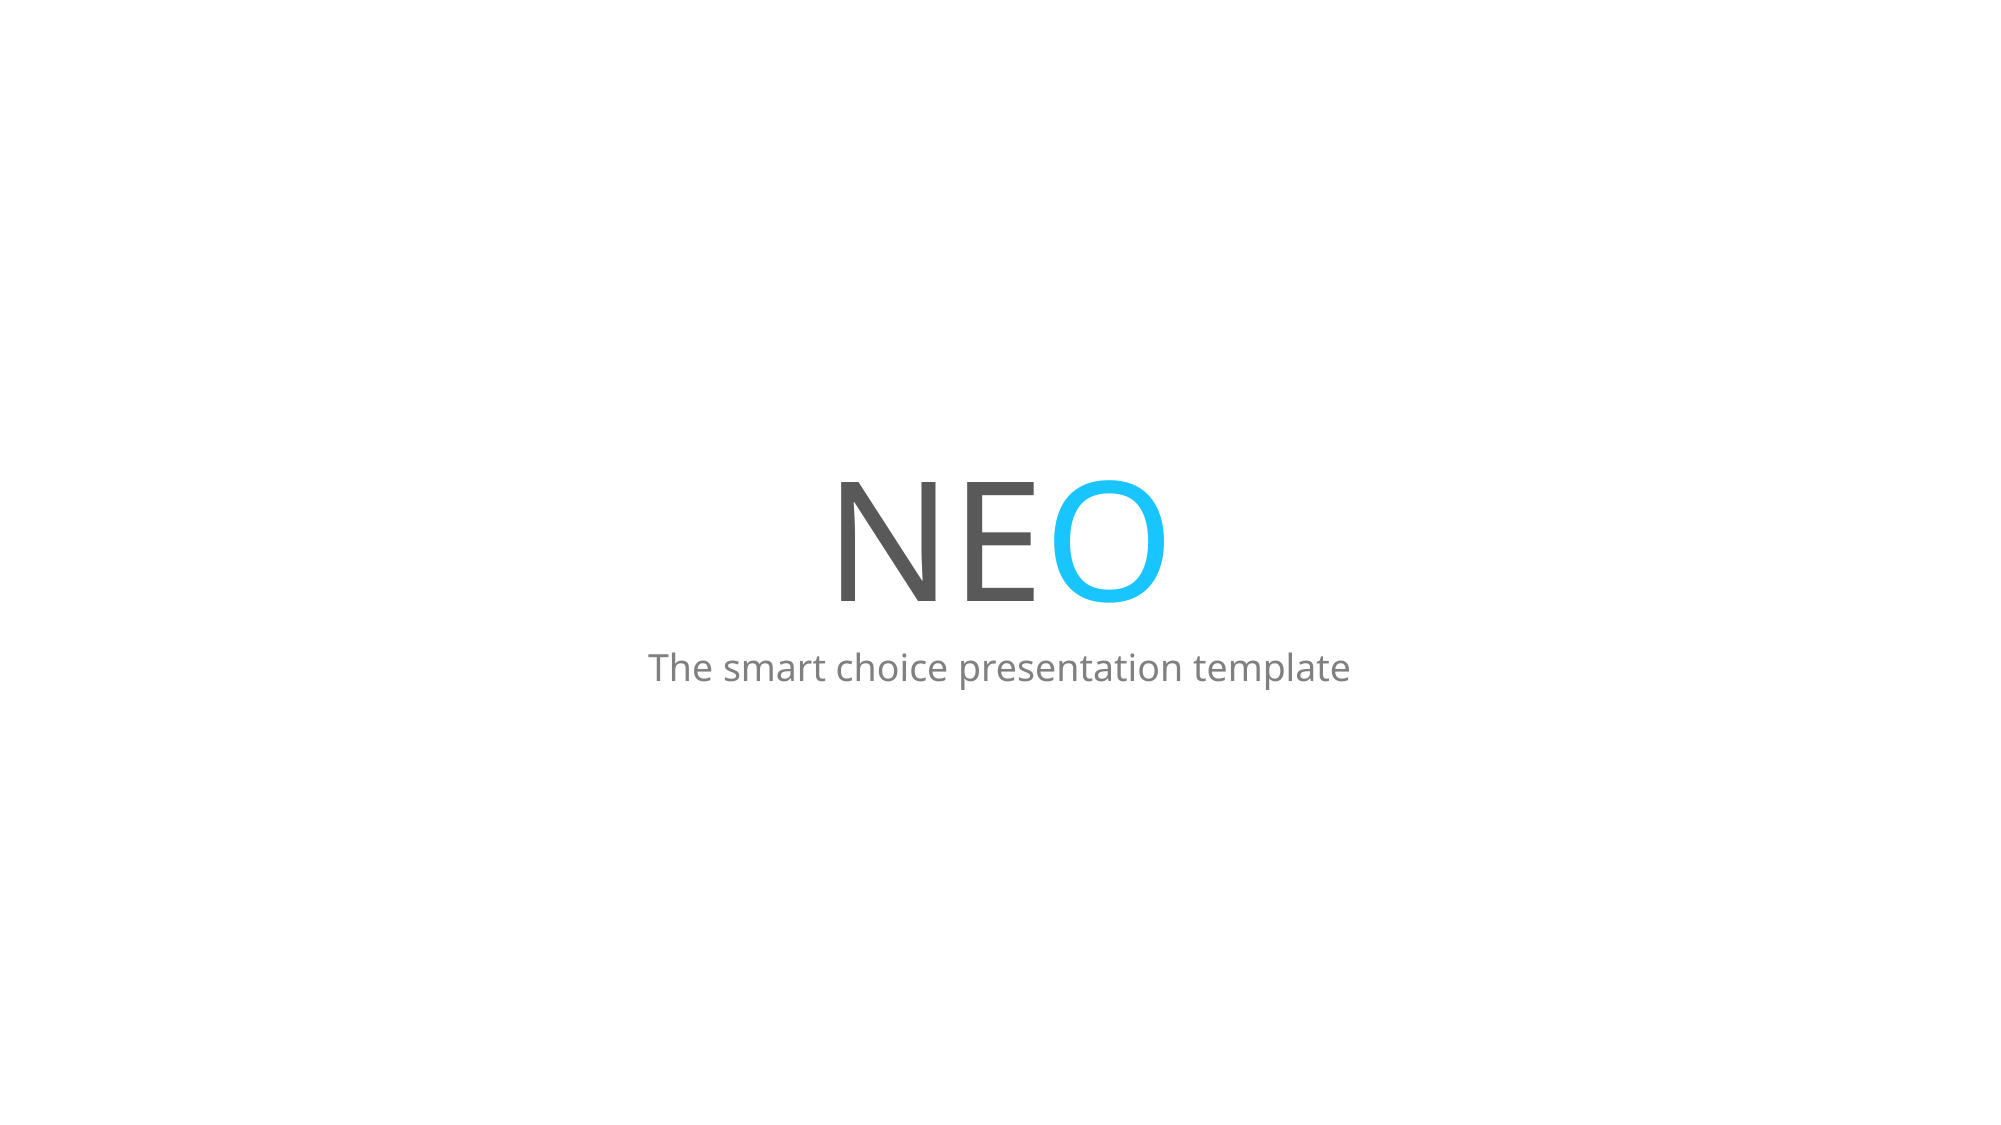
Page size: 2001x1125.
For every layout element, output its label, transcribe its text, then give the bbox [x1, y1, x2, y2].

text_box NEO [810, 427, 1190, 637]
text_box The smart choice presentation template [633, 637, 1367, 697]
